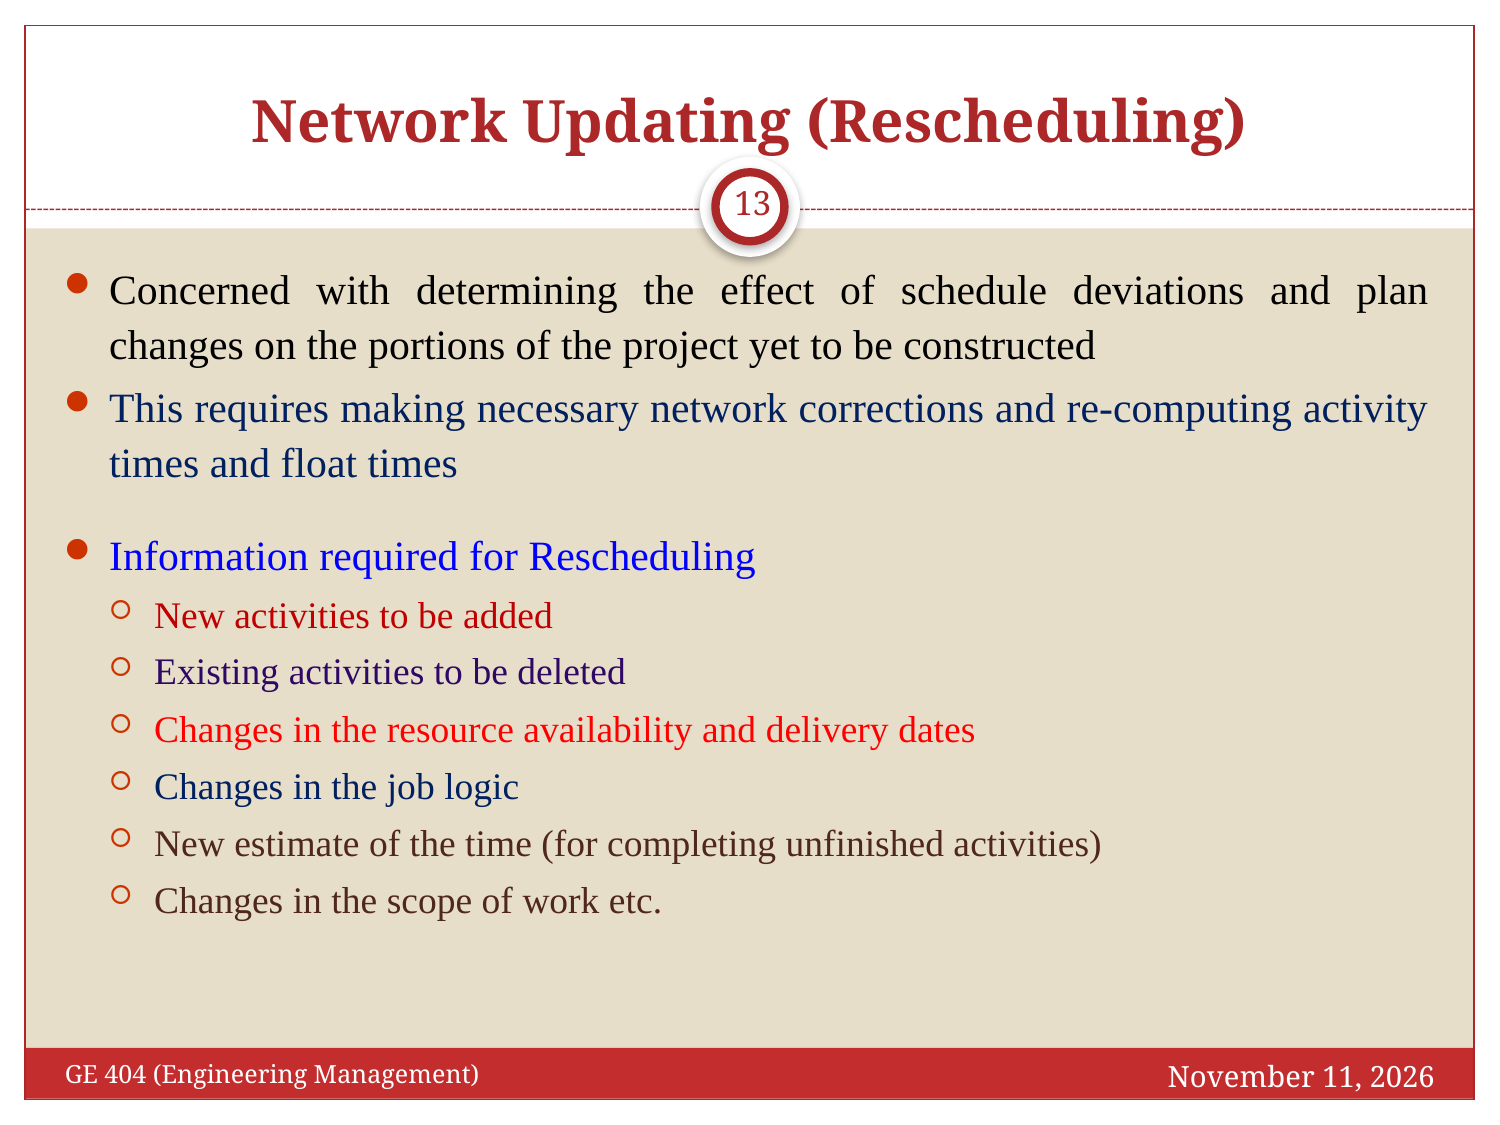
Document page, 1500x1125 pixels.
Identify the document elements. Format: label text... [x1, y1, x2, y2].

title Network Updating (Rescheduling) [49, 37, 1450, 162]
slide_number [950, 1050, 1450, 1111]
slide_number 13 [715, 168, 791, 241]
list Concerned with determining the effect of schedule deviations and plan changes on the portions of the project yet to be constructed This requires making necessary network corrections and re-computing activity times and float times Information required for Rescheduling New activities to be added Existing activities to be deleted Changes in the resource availability and delivery dates Changes in the job logic New estimate of the time (for completing unfinished activities) Changes in the scope of work etc. [49, 250, 1445, 1001]
footer GE 404 (Engineering Management) [50, 1051, 638, 1112]
